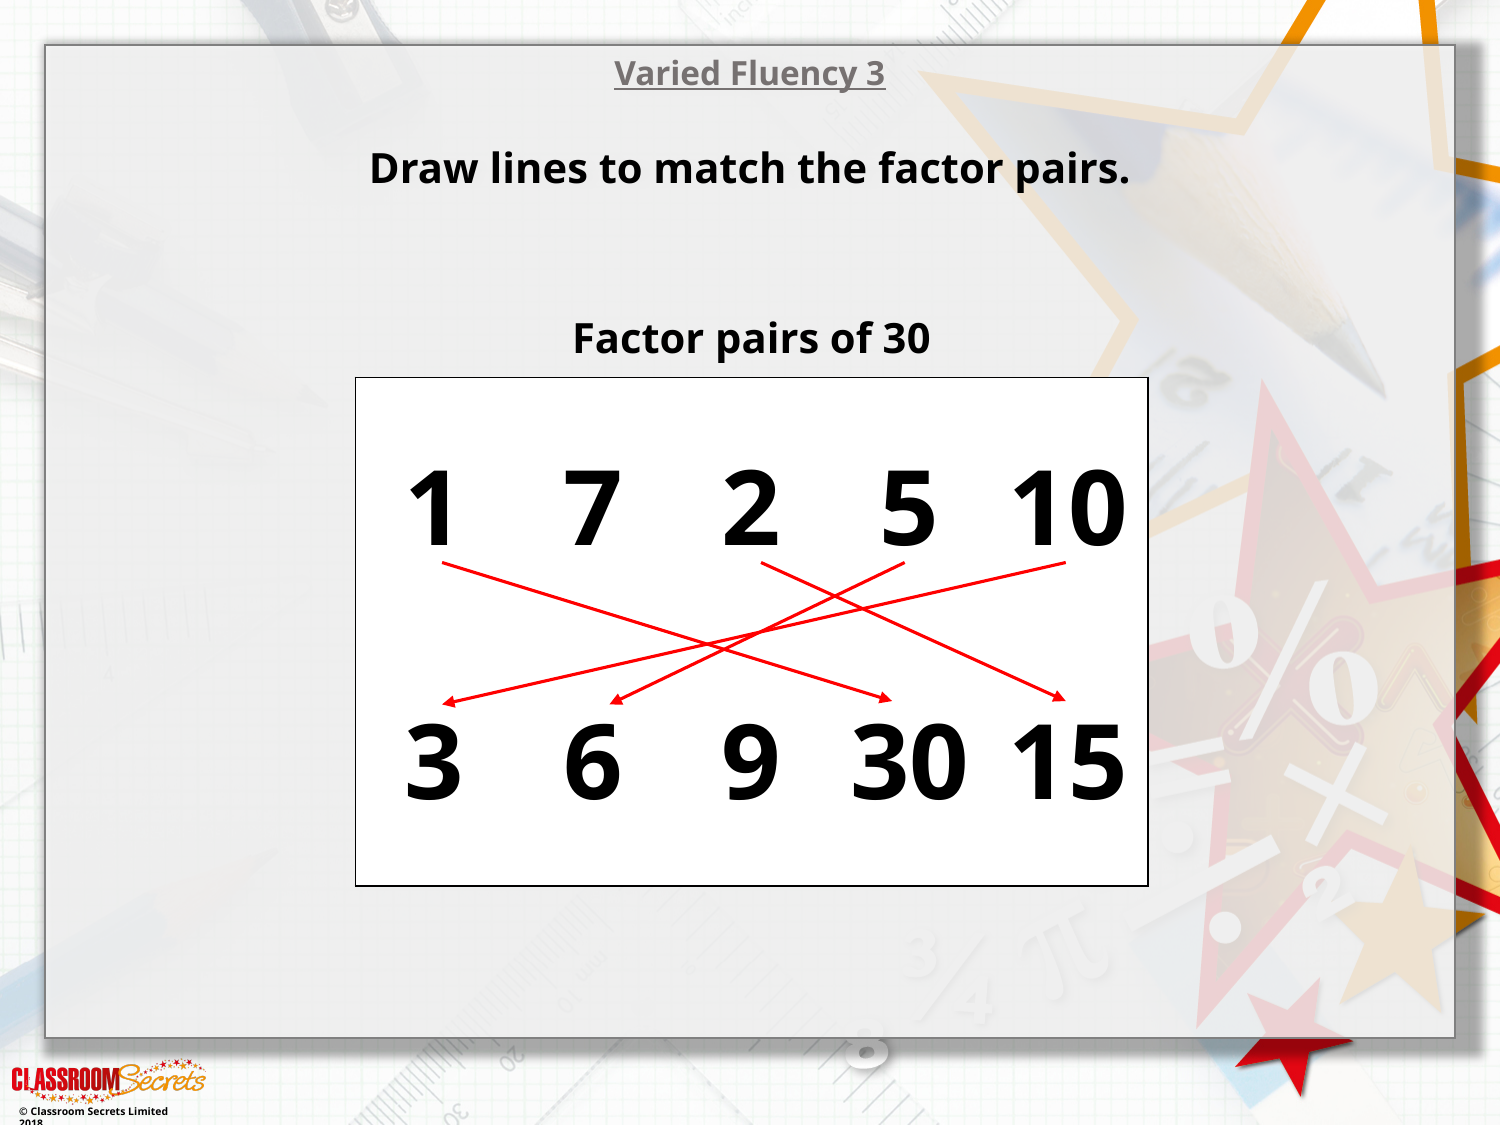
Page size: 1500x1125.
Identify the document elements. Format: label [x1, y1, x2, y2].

text_box [442, 562, 1066, 705]
picture [0, 0, 1500, 1125]
text_box [760, 562, 1066, 701]
